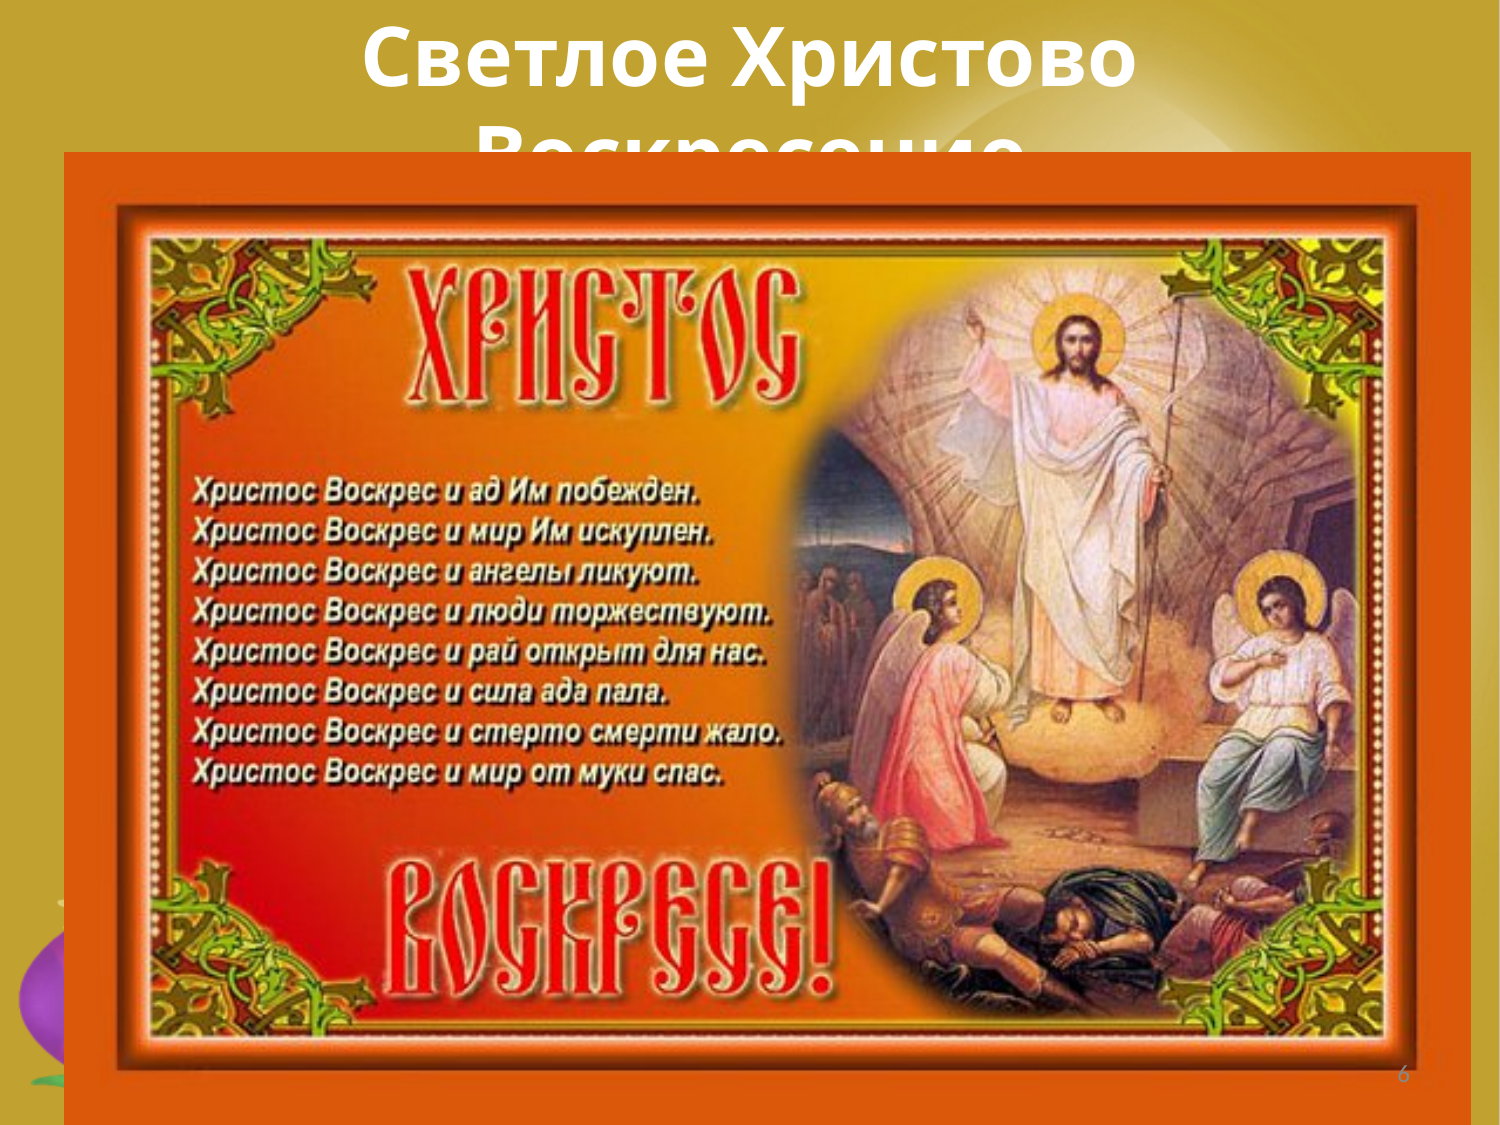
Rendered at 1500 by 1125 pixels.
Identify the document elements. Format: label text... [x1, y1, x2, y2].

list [64, 152, 1471, 1125]
slide_number ‹#› [0, 0, 1500, 1125]
title Светлое Христово Воскресение [75, 45, 1425, 151]
